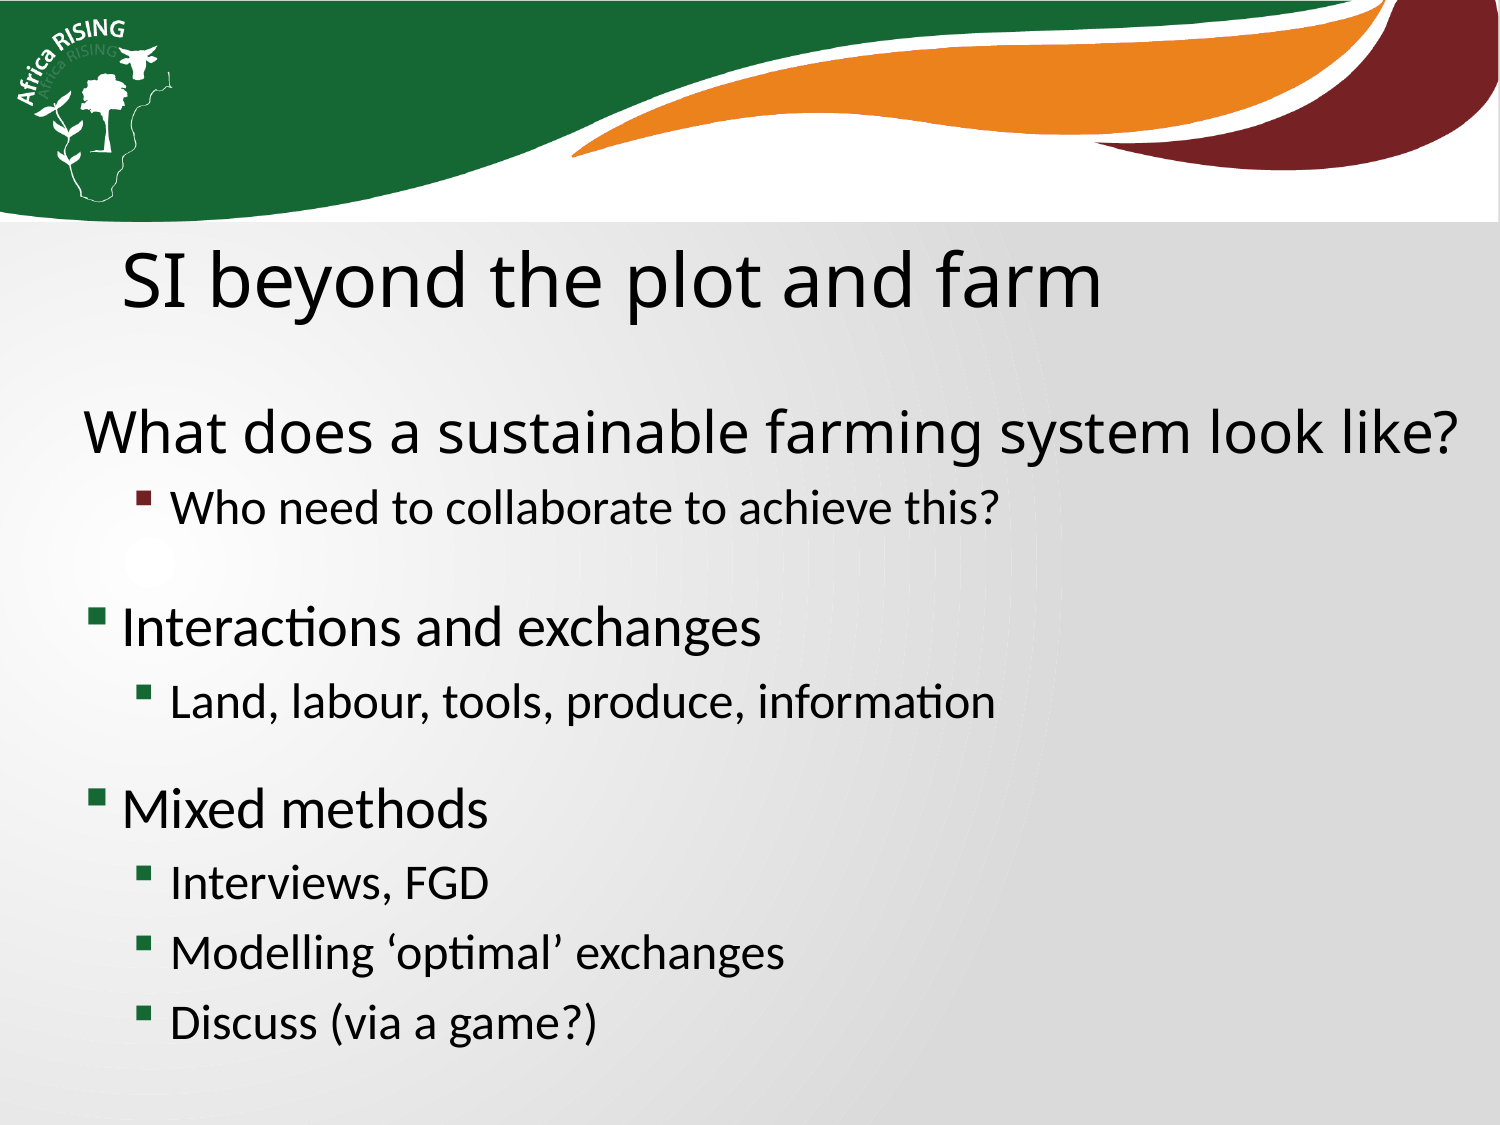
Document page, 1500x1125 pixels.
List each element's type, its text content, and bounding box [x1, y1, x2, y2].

text_box Interactions and exchanges Land, labour, tools, produce, information [49, 581, 1475, 744]
picture [0, 0, 1499, 222]
list SI beyond the plot and farm [87, 224, 1363, 363]
text_box Mixed methods Interviews, FGD Modelling ‘optimal’ exchanges Discuss (via a game?) [49, 762, 1475, 1075]
list What does a sustainable farming system look like? Who need to collaborate to achieve this? [50, 387, 1475, 563]
